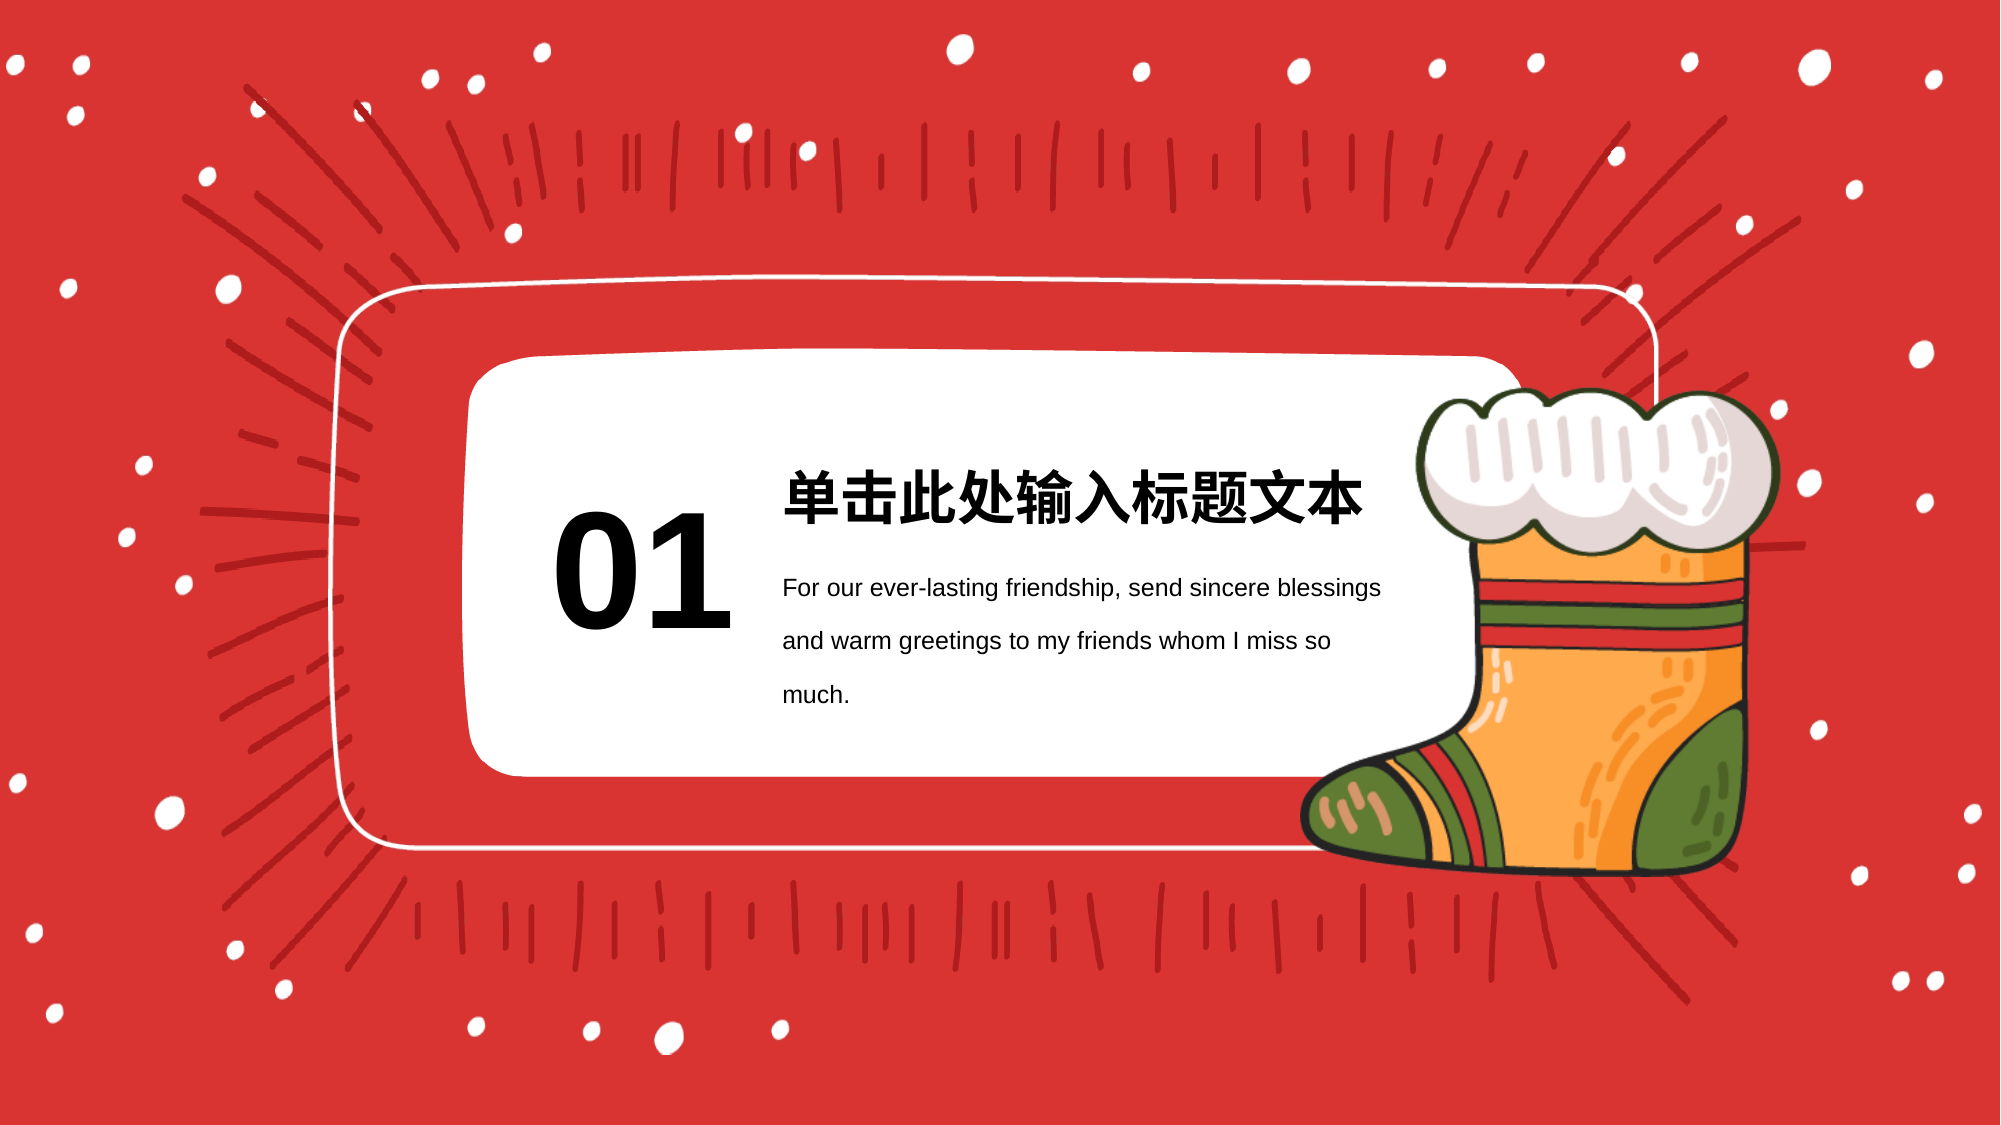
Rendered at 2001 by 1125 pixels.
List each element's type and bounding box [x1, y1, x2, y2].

picture [6, 34, 1982, 1055]
